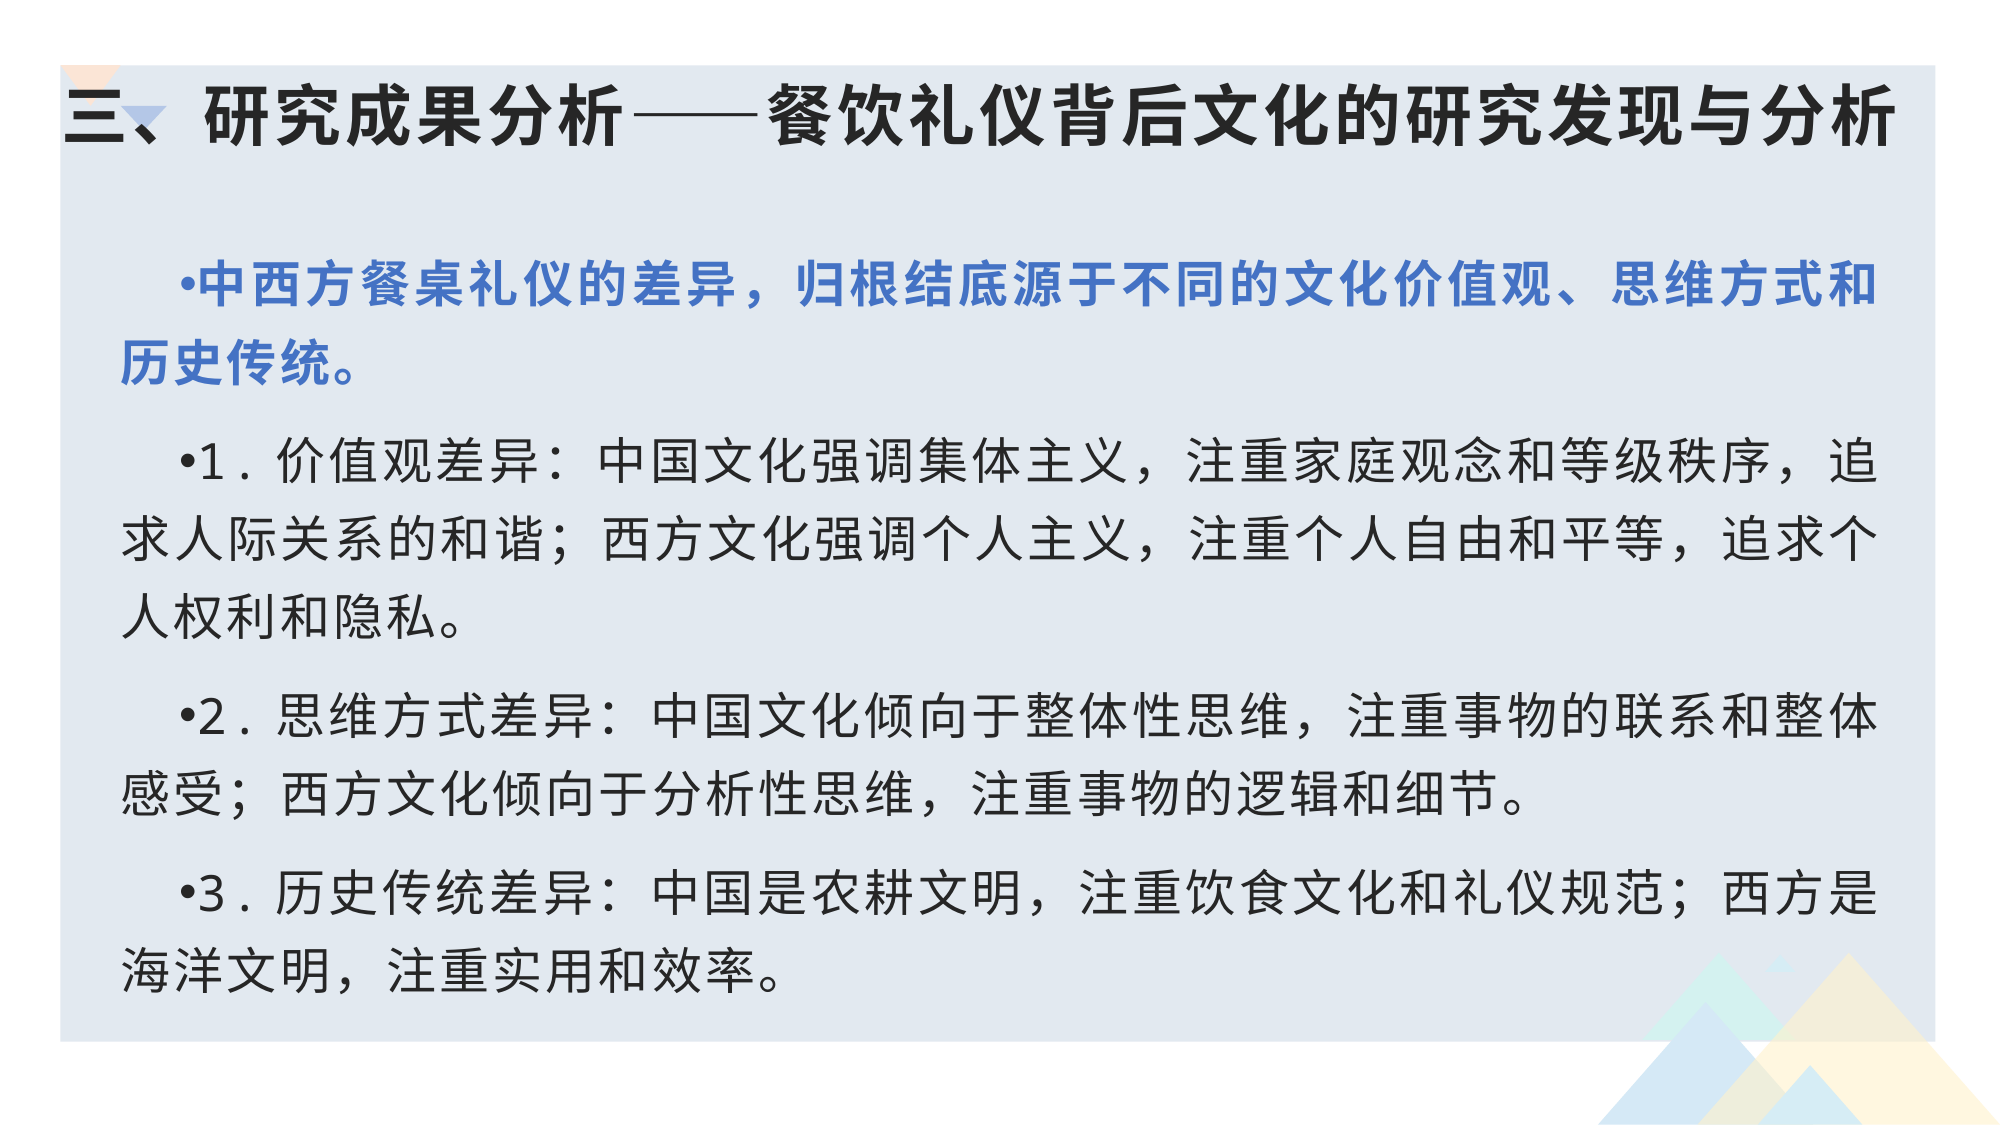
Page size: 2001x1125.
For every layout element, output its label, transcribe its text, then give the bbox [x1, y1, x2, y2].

title 三、研究成果分析——餐饮礼仪背后文化的研究发现与分析 [46, 54, 1961, 174]
list 中西方餐桌礼仪的差异，归根结底源于不同的文化价值观、思维方式和历史传统。 1.价值观差异：中国文化强调集体主义，注重家庭观念和等级秩序，追求人际关系的和谐；西方文化强调个人主义，注重个人自由和平等，追求个人权利和隐私。 2.思维方式差异：中国文化倾向于整体性思维，注重事物的联系和整体感受；西方文化倾向于分析性思维，注重事物的逻辑和细节。 3.历史传统差异：中国是农耕文明，注重饮食文化和礼仪规范；西方是海洋文明，注重实用和效率。 [68, 227, 1897, 999]
